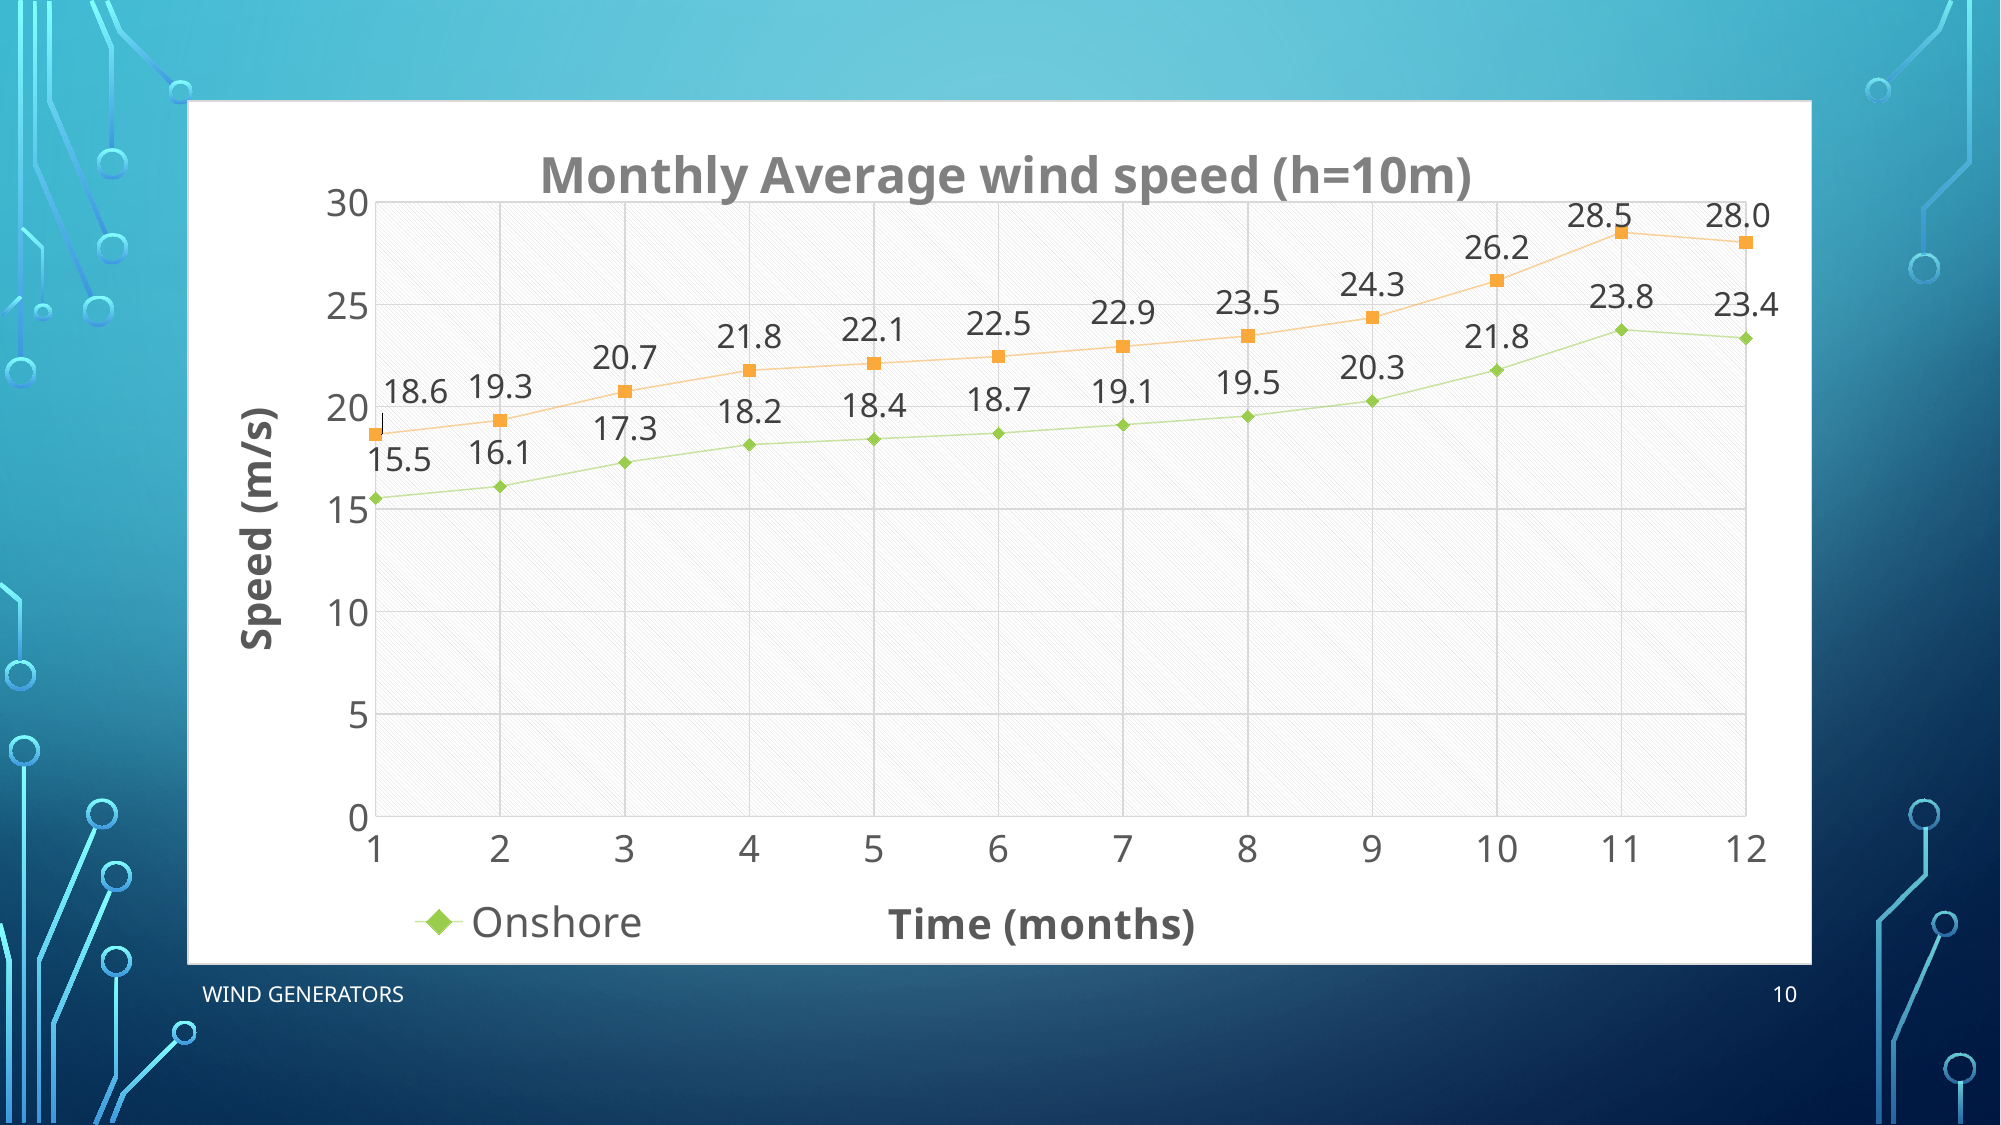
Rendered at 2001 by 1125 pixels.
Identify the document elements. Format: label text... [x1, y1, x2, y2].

footer Wind Generators [187, 966, 1211, 1025]
slide_number 10 [1685, 966, 1813, 1025]
chart [186, 99, 1813, 966]
title [187, 29, 1813, 99]
